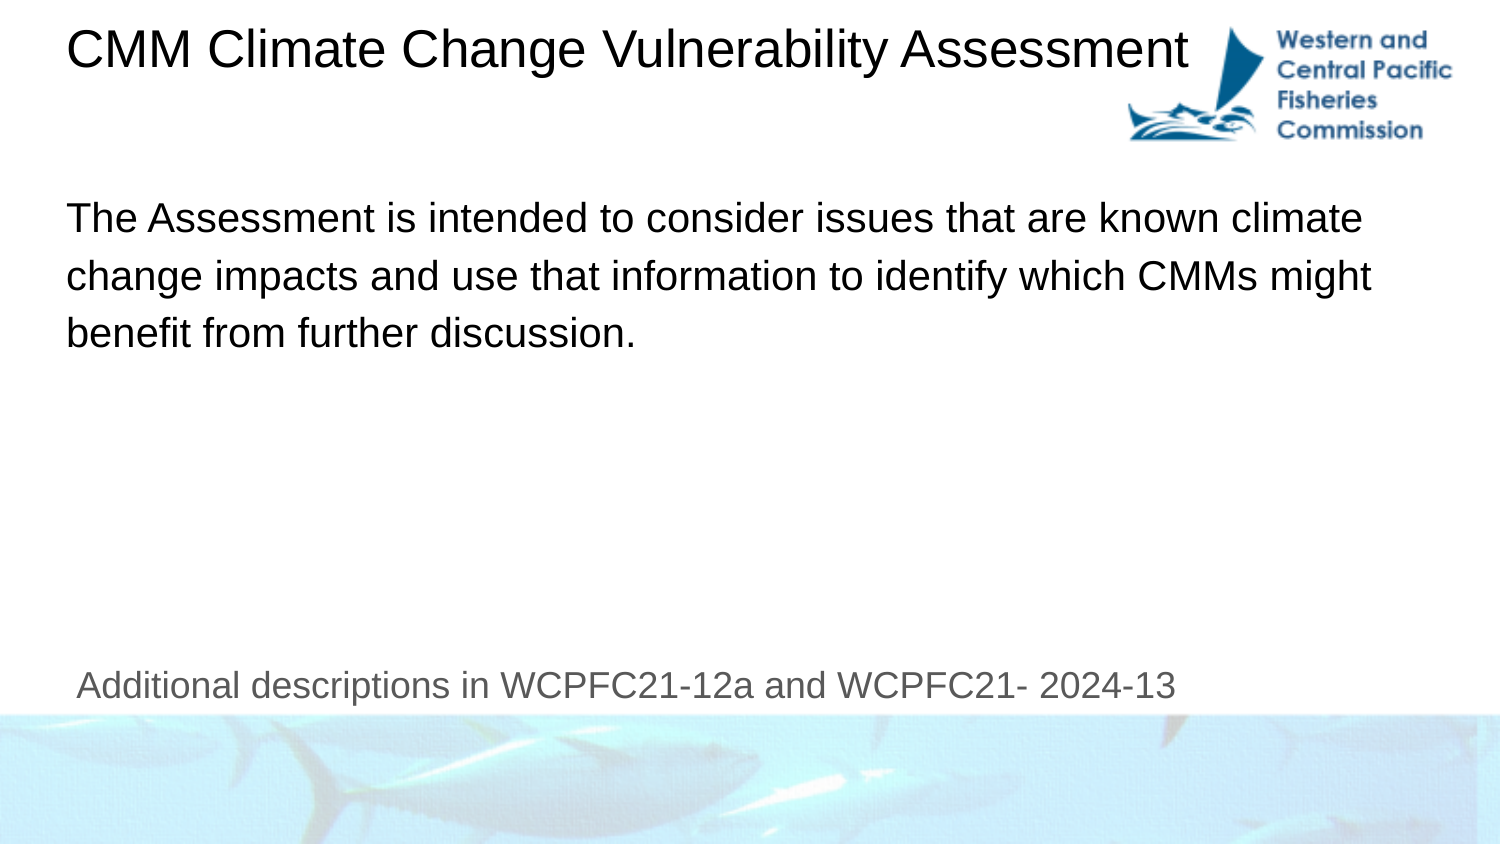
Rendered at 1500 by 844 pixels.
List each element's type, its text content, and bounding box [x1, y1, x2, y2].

title CMM Climate Change Vulnerability Assessment [51, 0, 1420, 94]
text_box Additional descriptions in WCPFC21-12a and WCPFC21- 2024-13 [61, 646, 1482, 721]
list The Assessment is intended to consider issues that are known climate change impacts and use that information to identify which CMMs might benefit from further discussion. [51, 168, 1433, 844]
picture [0, 0, 1500, 844]
